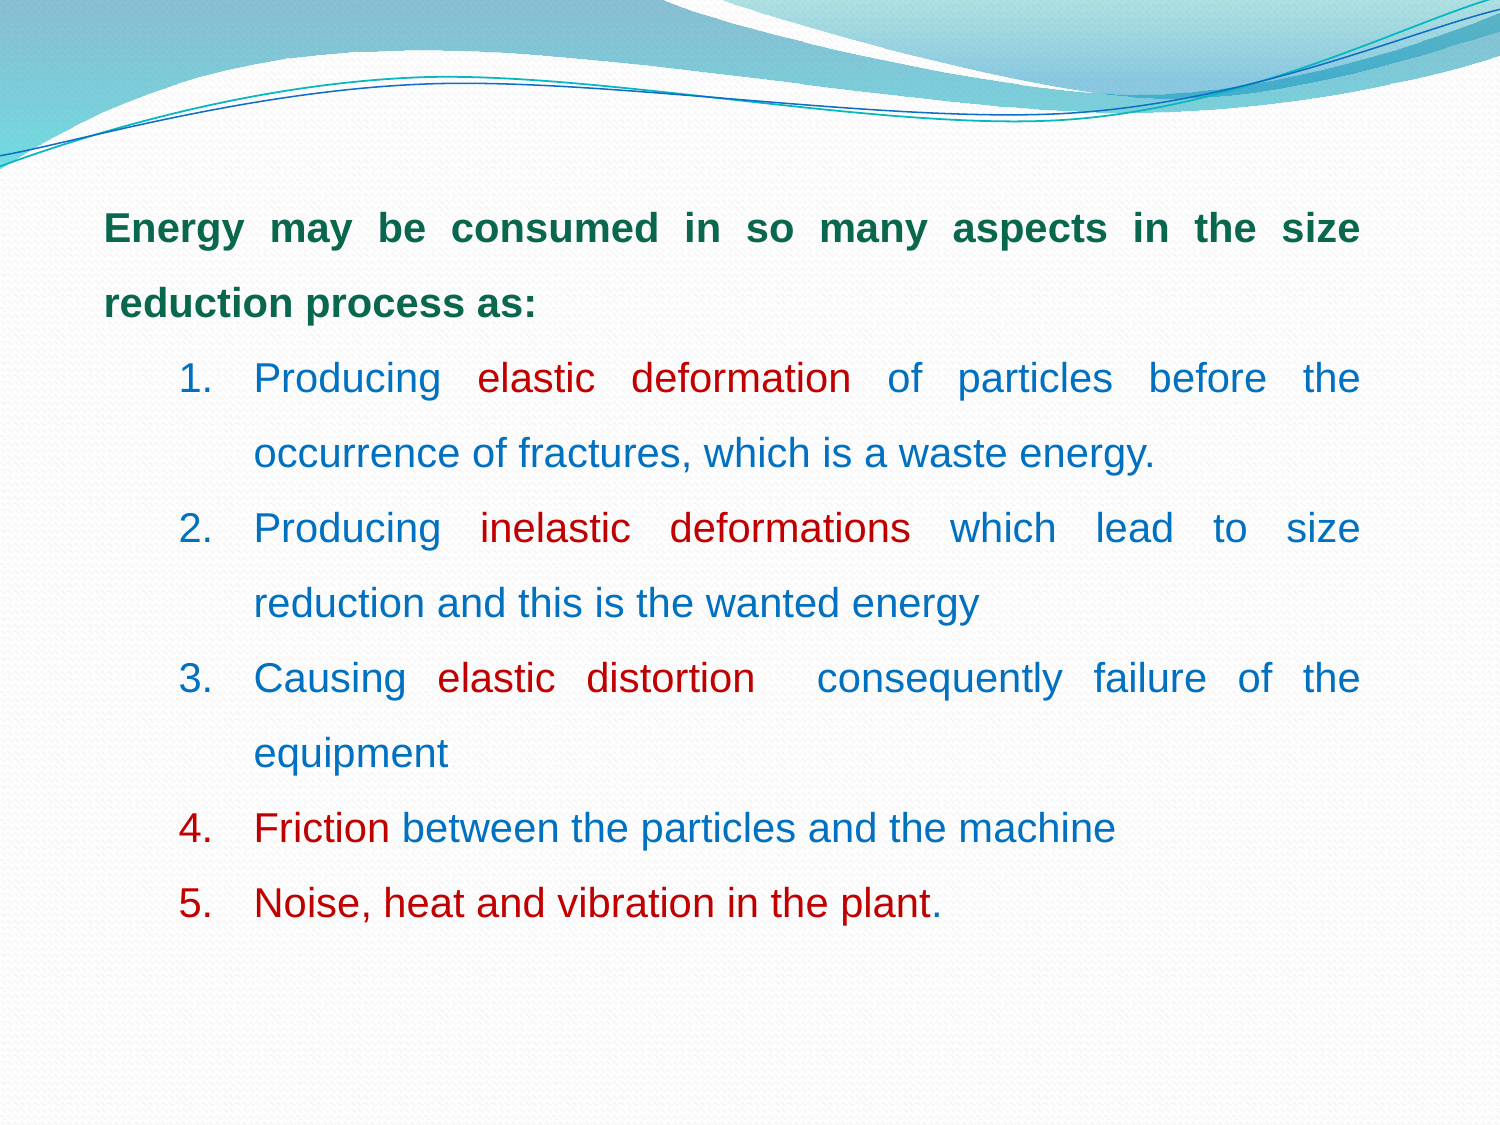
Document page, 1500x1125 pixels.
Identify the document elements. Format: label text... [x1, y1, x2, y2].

text_box Energy may be consumed in so many aspects in the size reduction process as: Producing elastic deformation of particles before the occurrence of fractures, which is a waste energy. Producing inelastic deformations which lead to size reduction and this is the wanted energy Causing elastic distortion consequently failure of the equipment Friction between the particles and the machine Noise, heat and vibration in the plant. [88, 168, 1376, 934]
